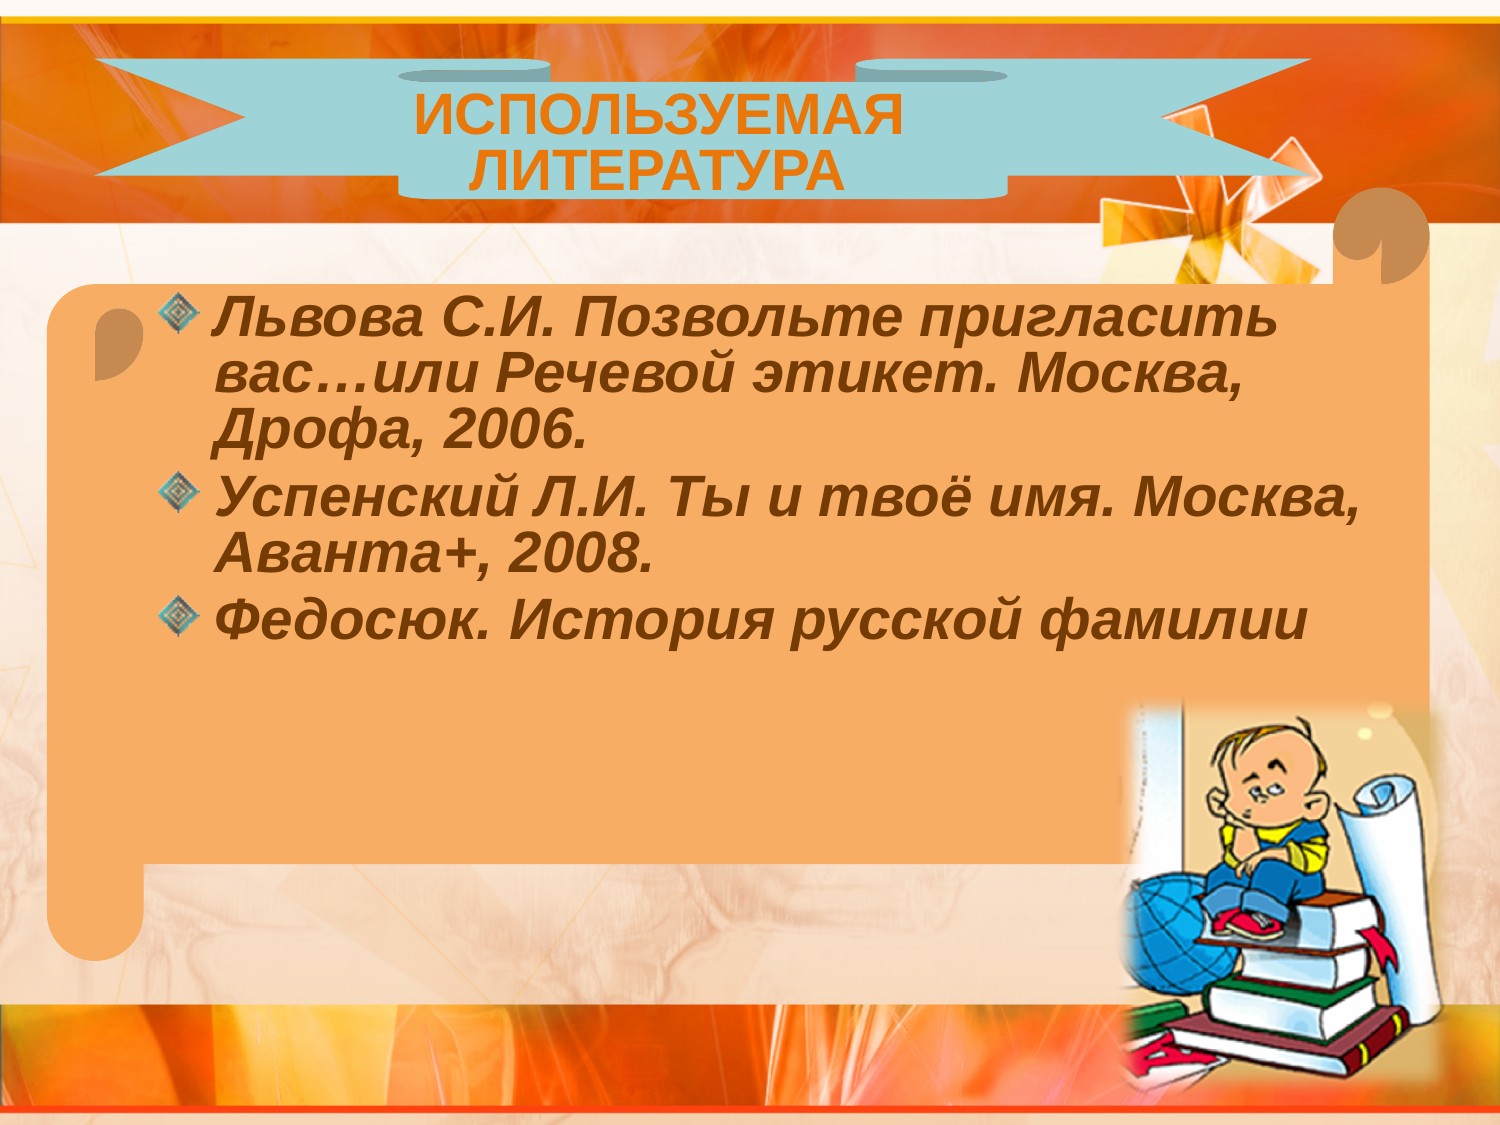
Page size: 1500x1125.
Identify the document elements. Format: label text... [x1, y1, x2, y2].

picture [0, 0, 1500, 1125]
text_box Львова С.И. Позвольте пригласить вас…или Речевой этикет. Москва, Дрофа, 2006. Успенский Л.И. Ты и твоё имя. Москва, Аванта+, 2008. Федосюк. История русской фамилии [46, 187, 1430, 961]
text_box ИСПОЛЬЗУЕМАЯ ЛИТЕРАТУРА [93, 58, 1313, 200]
